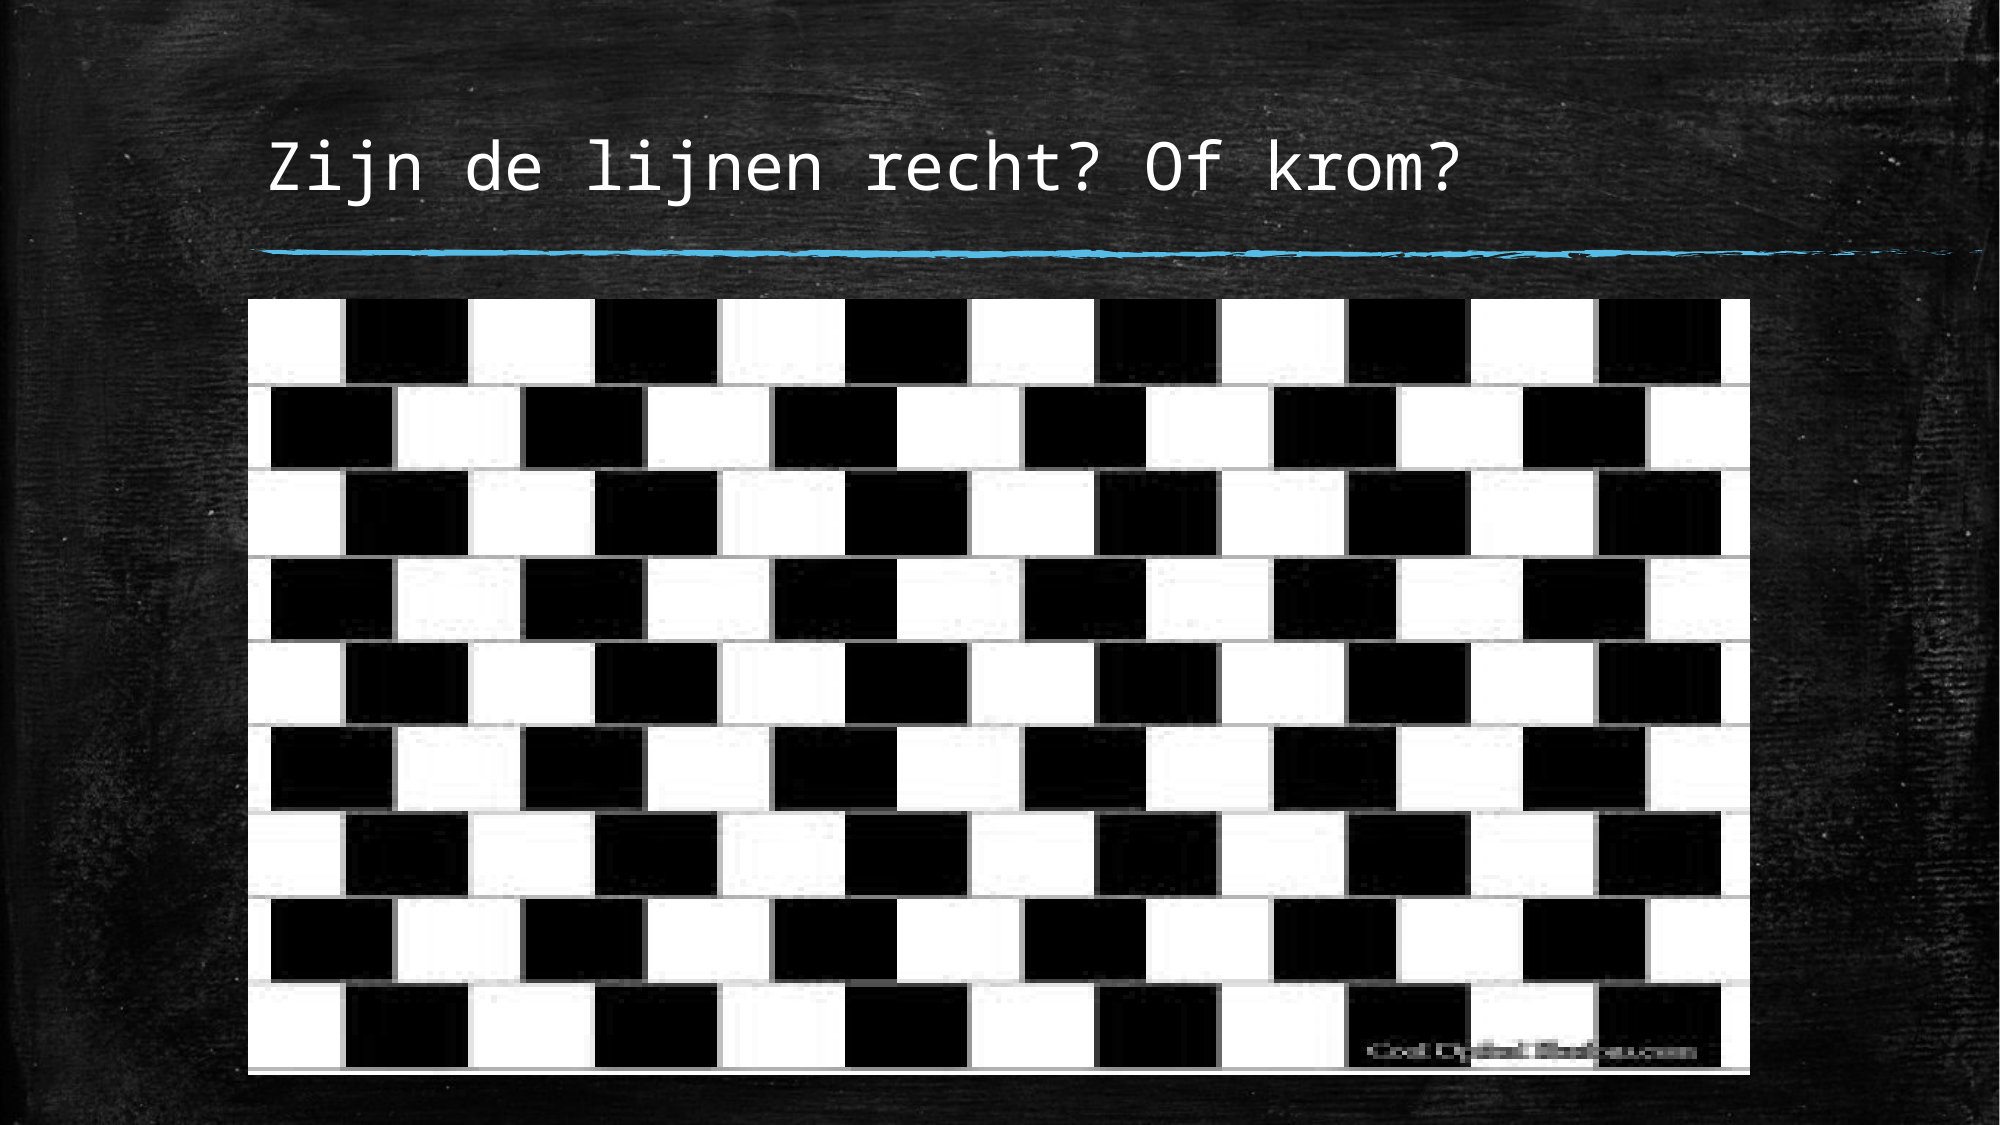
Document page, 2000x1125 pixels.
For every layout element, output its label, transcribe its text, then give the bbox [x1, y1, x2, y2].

title Zijn de lijnen recht? Of krom? [249, 45, 1750, 213]
picture [248, 299, 1750, 1075]
